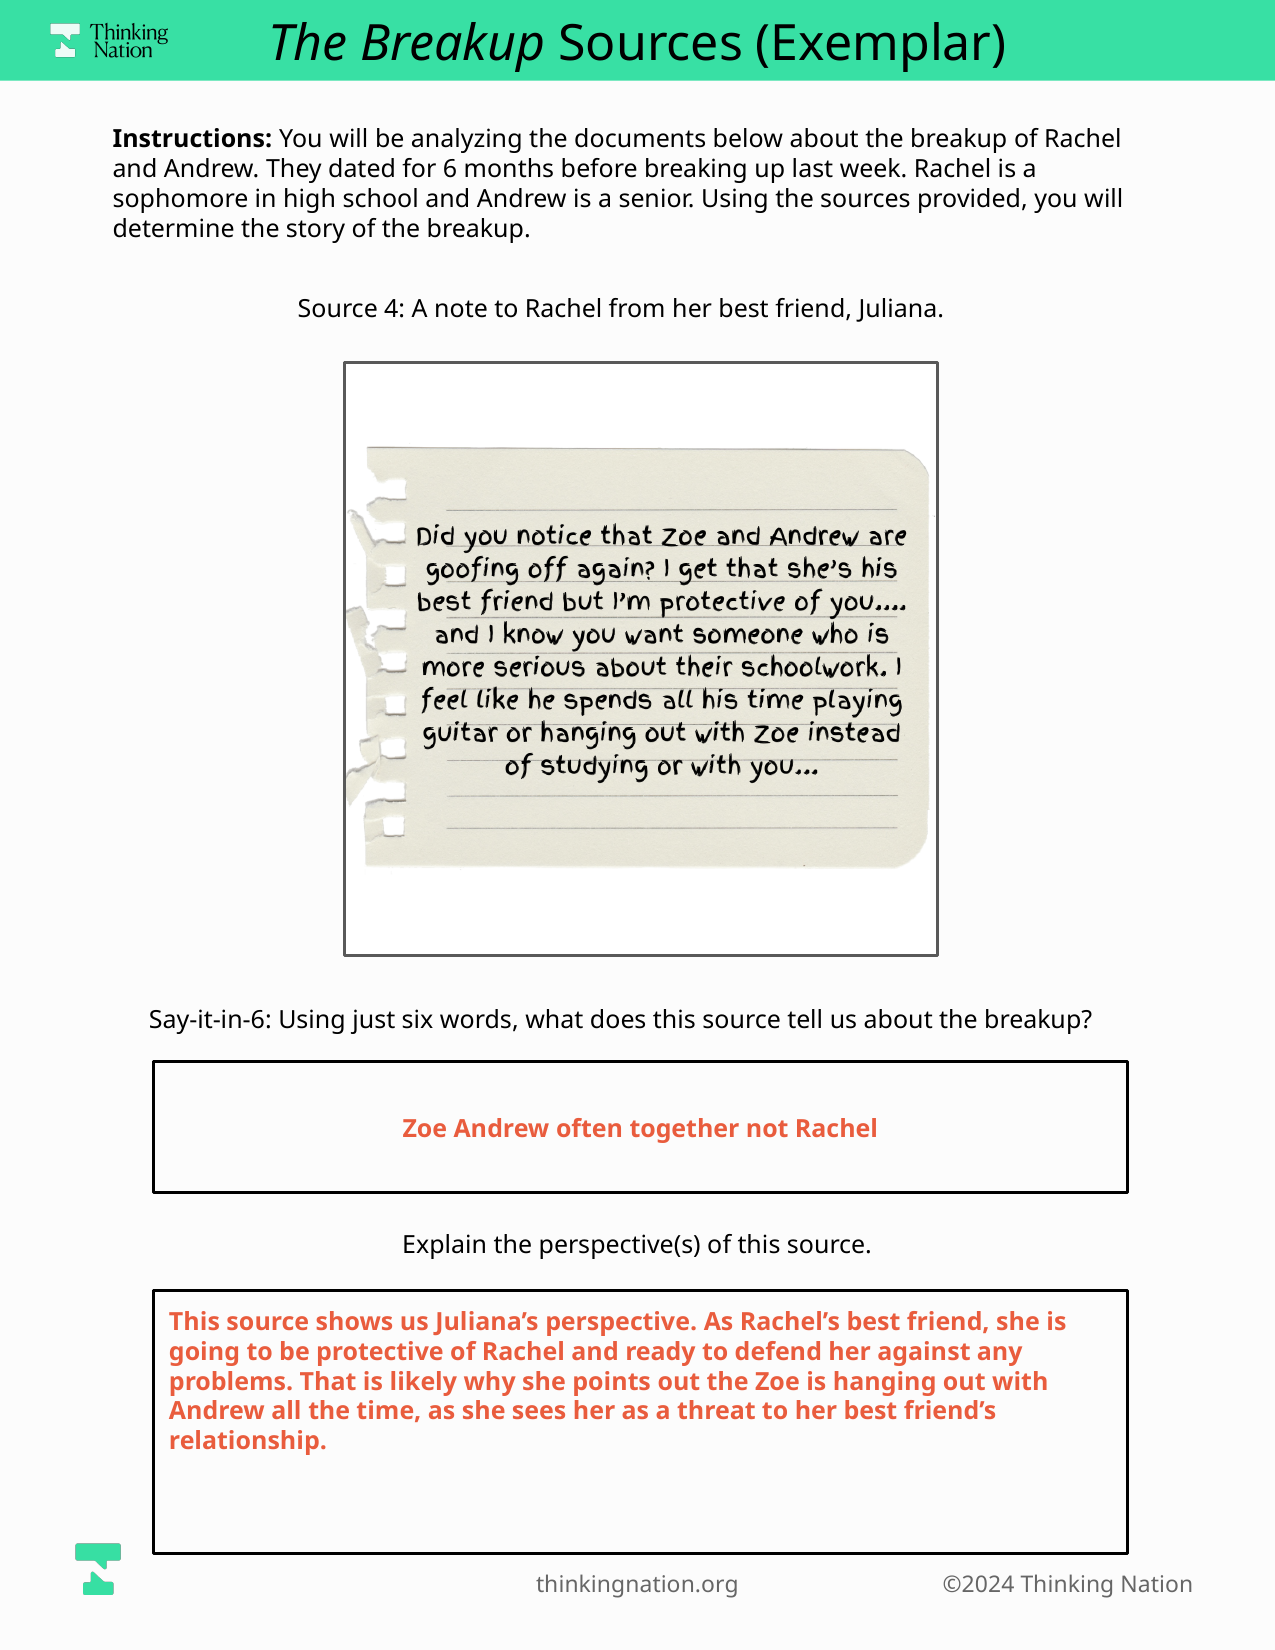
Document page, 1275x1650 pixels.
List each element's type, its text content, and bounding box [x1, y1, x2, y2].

picture [345, 363, 937, 955]
text_box This source shows us Juliana’s perspective. As Rachel’s best friend, she is going to be protective of Rachel and ready to defend her against any problems. That is likely why she points out the Zoe is hanging out with Andrew all the time, as she sees her as a threat to her best friend’s relationship. [153, 1290, 1128, 1554]
text_box Zoe Andrew often together not Rachel [153, 1061, 1128, 1193]
text_box [456, 1534, 1275, 1613]
picture [36, 12, 172, 69]
text_box Source 4: A note to Rachel from her best friend, Juliana. [97, 272, 1146, 337]
text_box The Breakup Sources (Exemplar) [0, 0, 1275, 81]
text_box Instructions: You will be analyzing the documents below about the breakup of Rachel and Andrew. They dated for 6 months before breaking up last week. Rachel is a sophomore in high school and Andrew is a senior. Using the sources provided, you will determine the story of the breakup. [97, 107, 1178, 258]
picture [62, 1533, 134, 1605]
text_box Explain the perspective(s) of this source. [356, 1209, 919, 1274]
text_box Say-it-in-6: Using just six words, what does this source tell us about the breakup? [129, 984, 1114, 1049]
